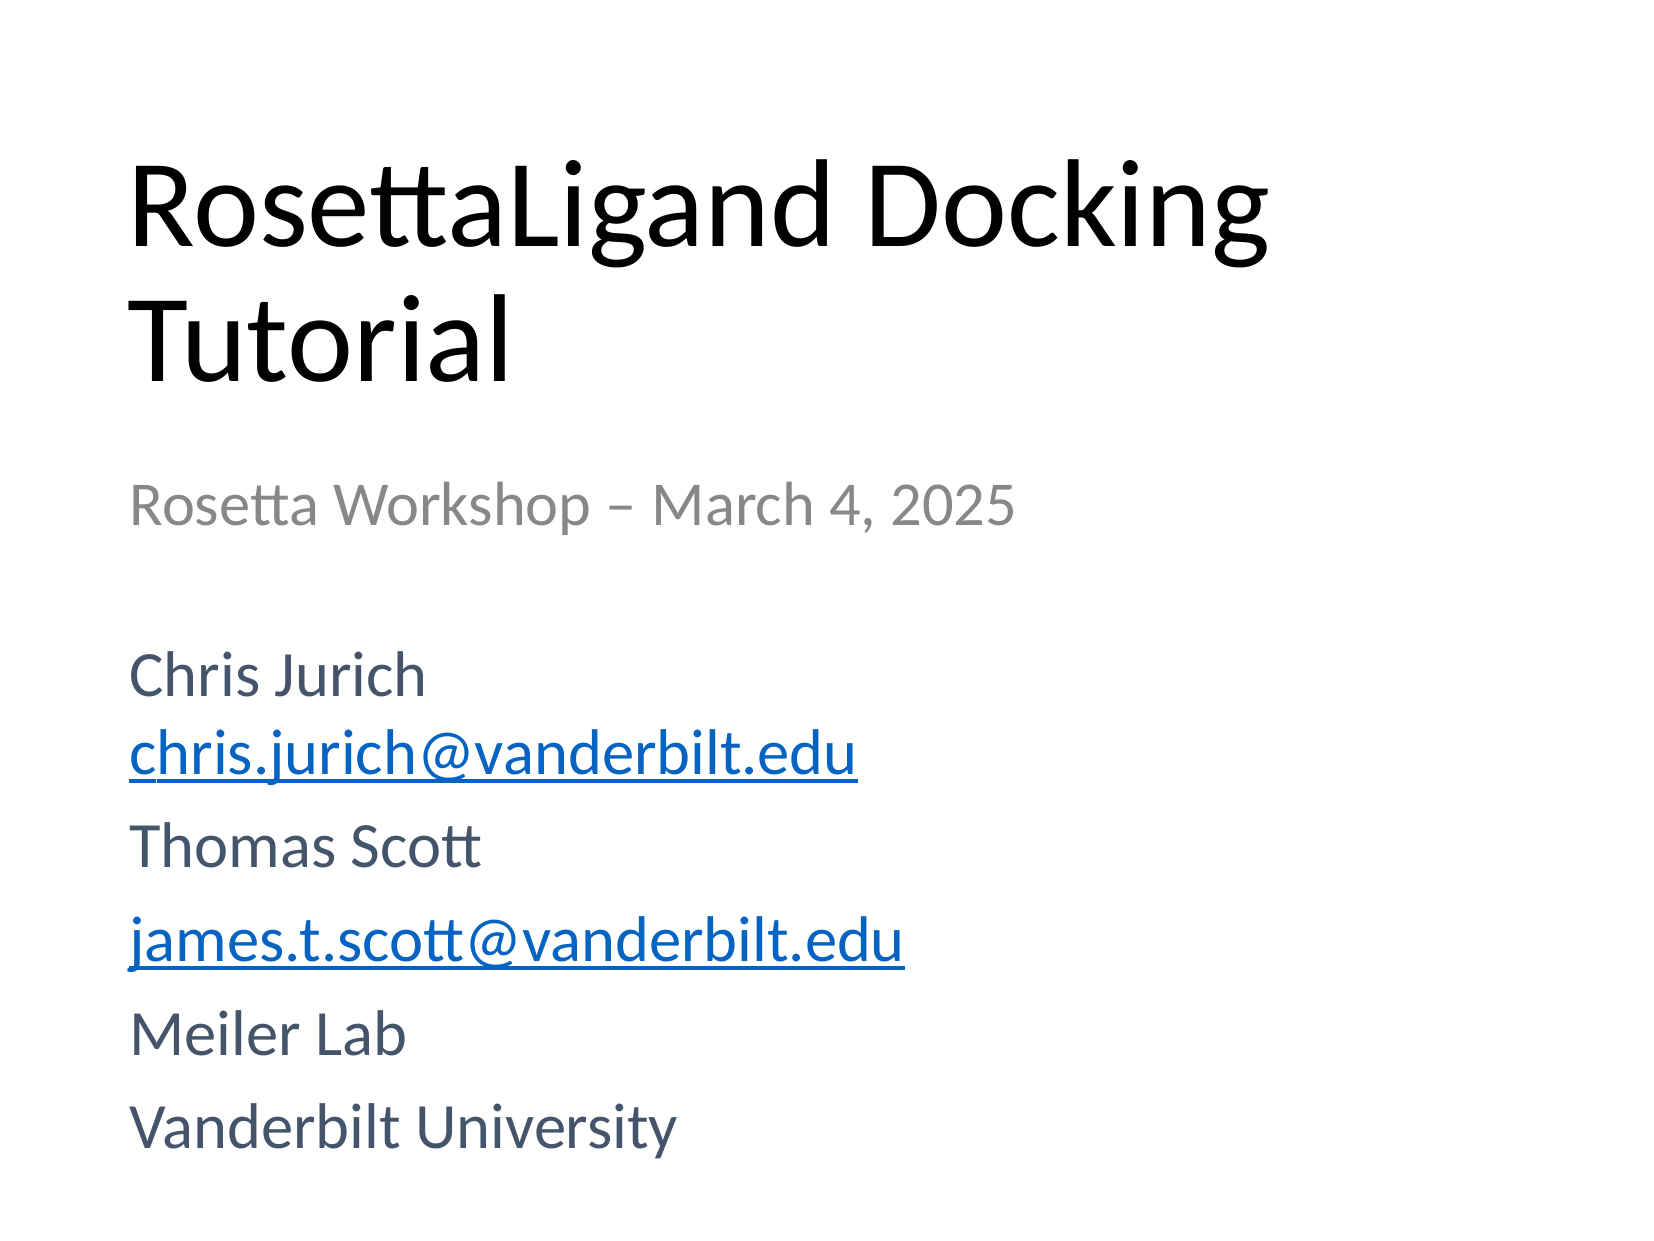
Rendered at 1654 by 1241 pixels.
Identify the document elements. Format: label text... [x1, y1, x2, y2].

list Rosetta Workshop – March 4, 2025 [114, 464, 1281, 576]
text_box Chris Jurich chris.jurich@vanderbilt.edu Thomas Scott james.t.scott@vanderbilt.edu Meiler Lab Vanderbilt University [112, 623, 1627, 1061]
title RosettaLigand Docking Tutorial [112, 95, 1540, 416]
